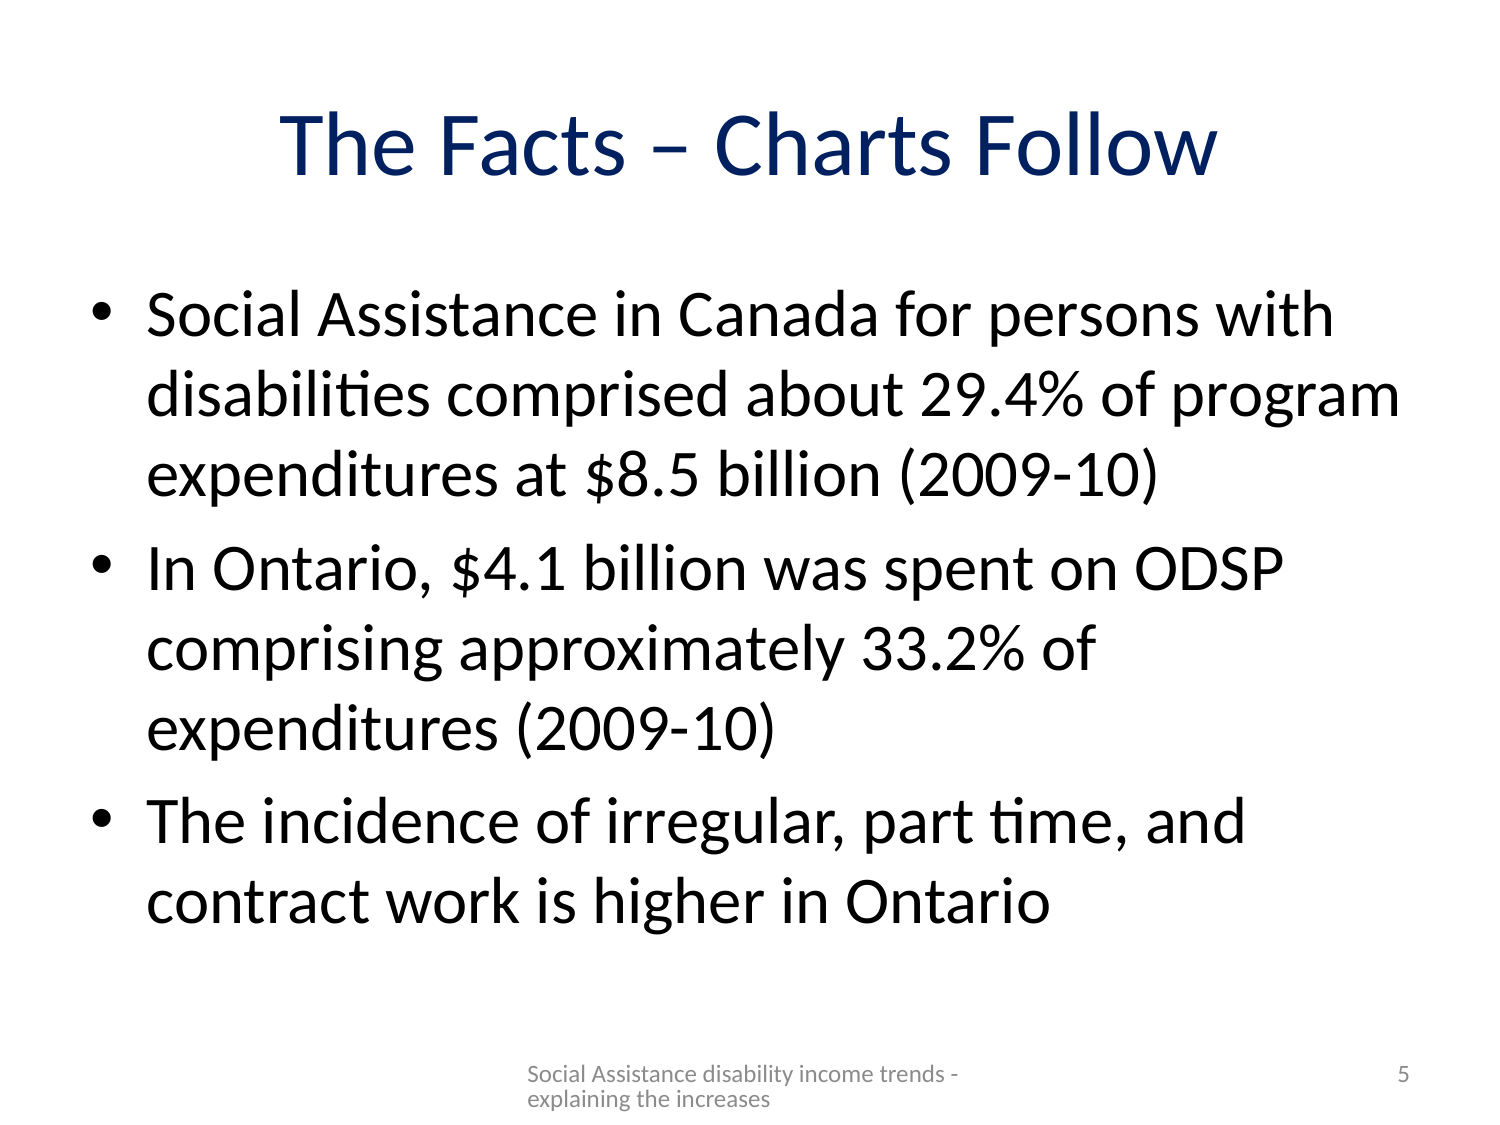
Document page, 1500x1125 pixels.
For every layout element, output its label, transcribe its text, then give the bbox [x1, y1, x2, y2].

title The Facts – Charts Follow [75, 45, 1425, 233]
footer Social Assistance disability income trends - explaining the increases [512, 1042, 988, 1103]
list Social Assistance in Canada for persons with disabilities comprised about 29.4% of program expenditures at $8.5 billion (2009-10) In Ontario, $4.1 billion was spent on ODSP comprising approximately 33.2% of expenditures (2009-10) The incidence of irregular, part time, and contract work is higher in Ontario [75, 262, 1425, 1005]
slide_number 5 [1074, 1042, 1425, 1103]
